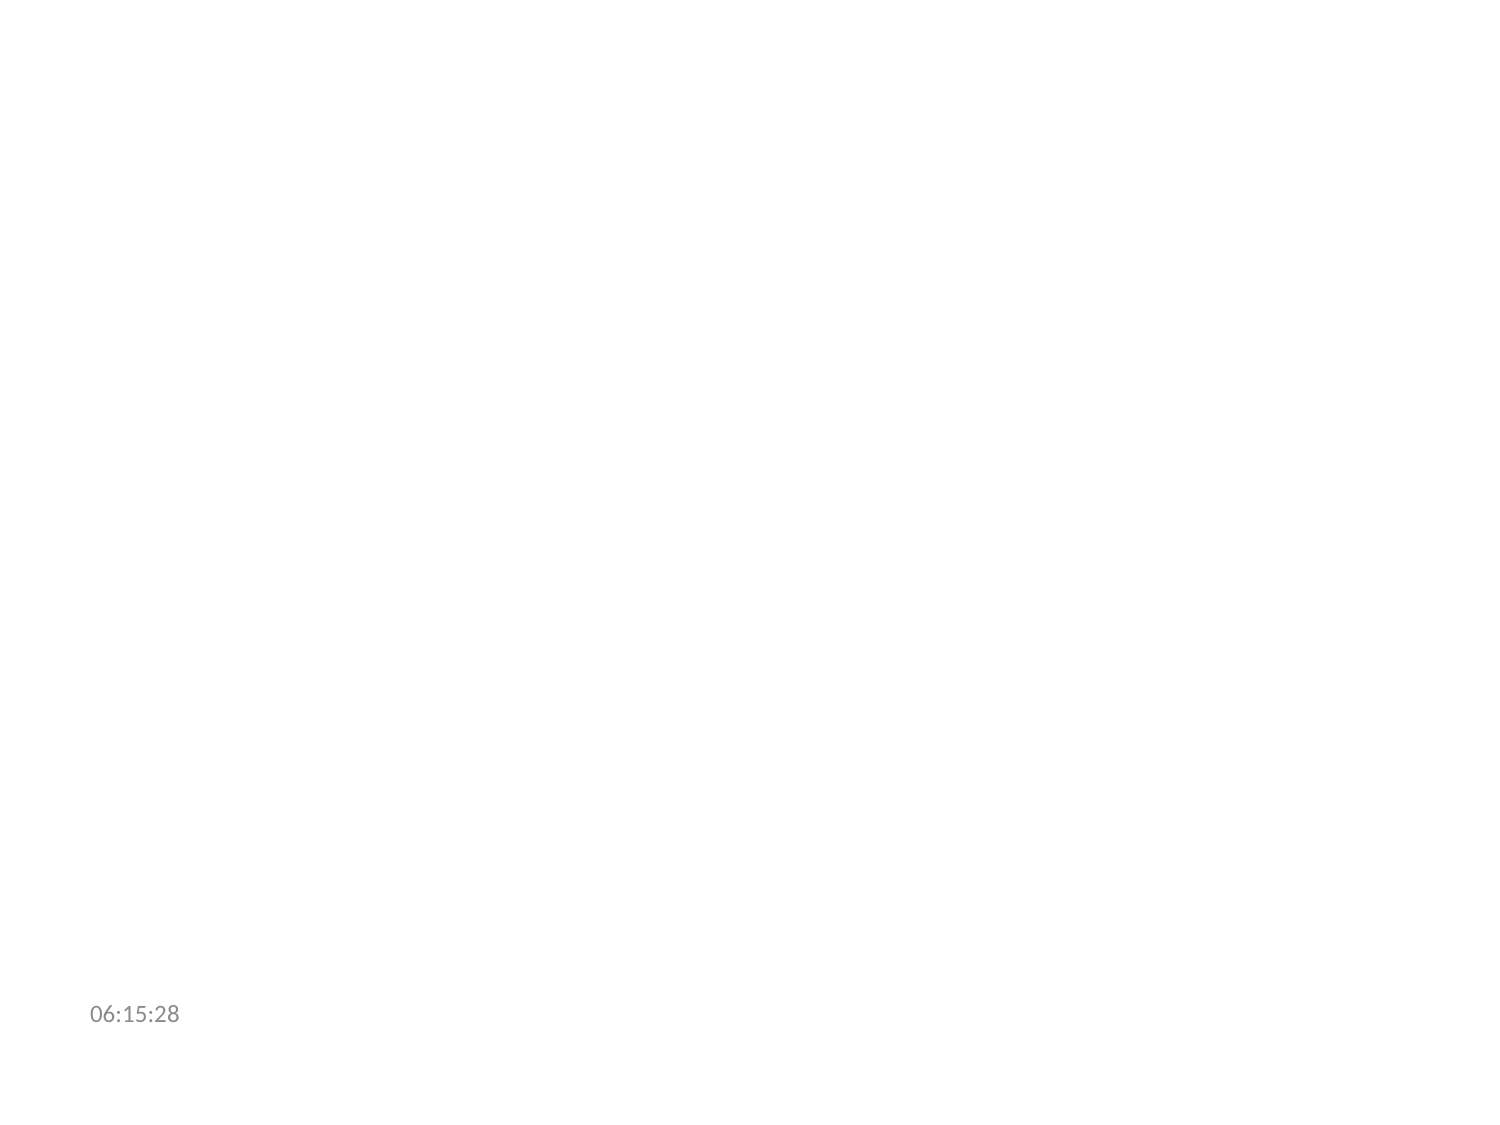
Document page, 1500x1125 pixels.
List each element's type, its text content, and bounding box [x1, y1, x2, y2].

text_box 15:35:09 [75, 982, 425, 1043]
